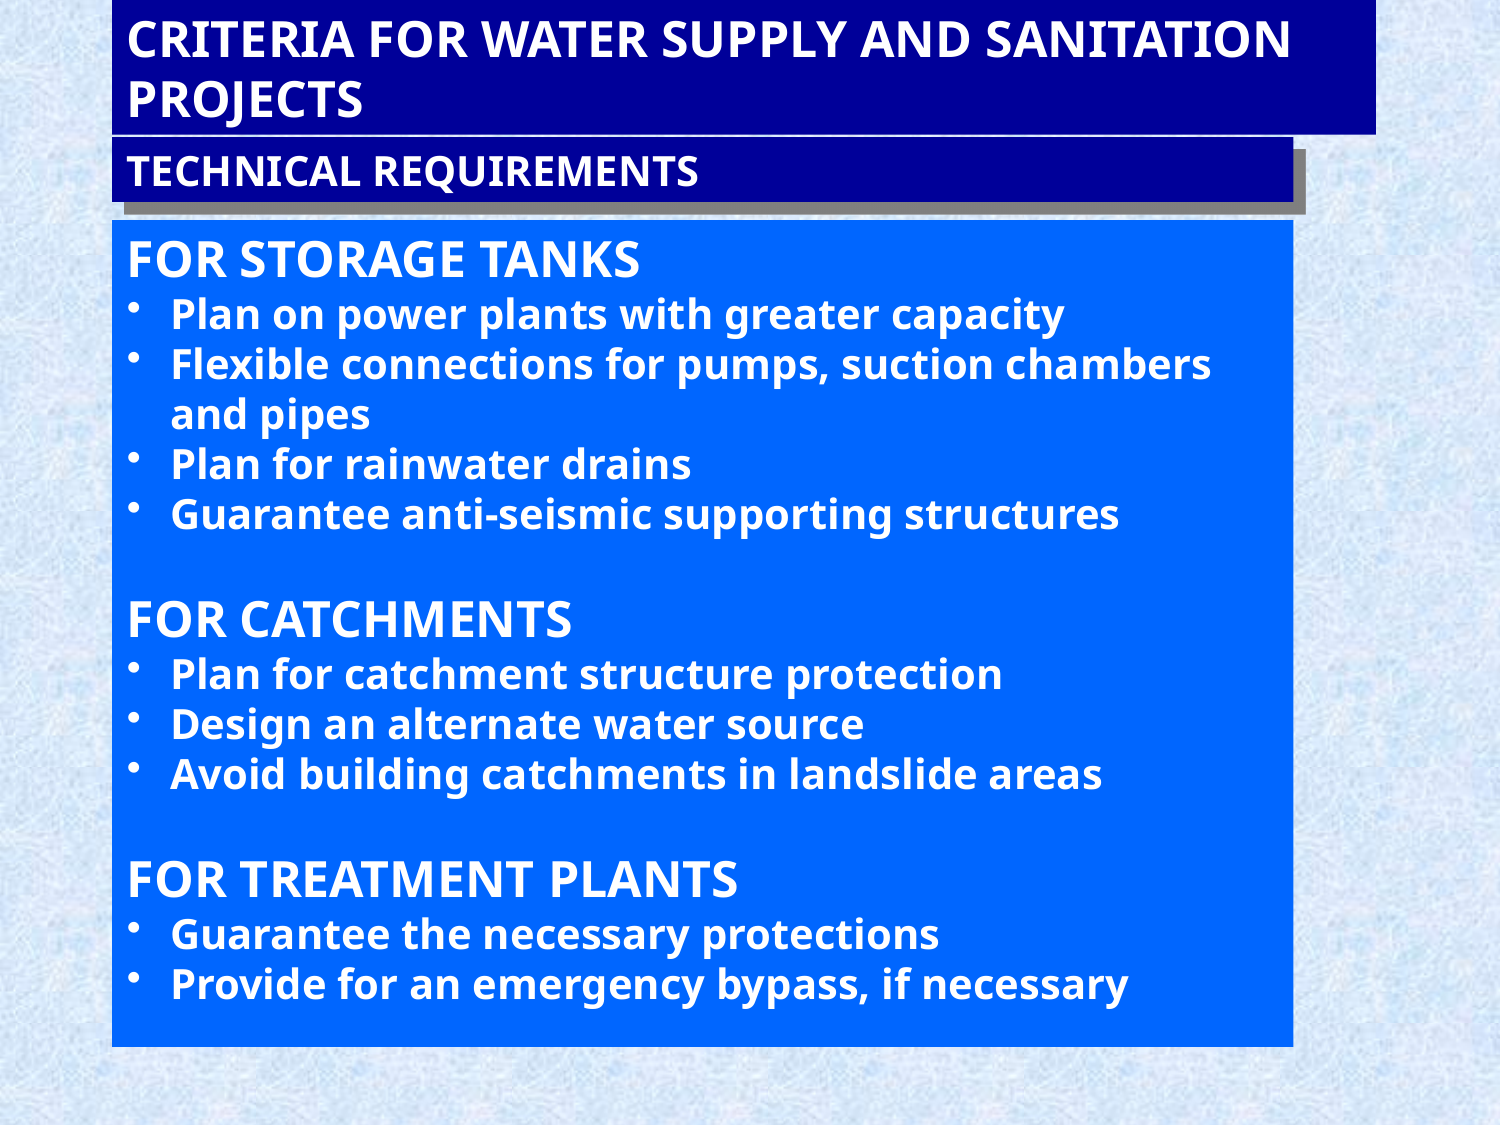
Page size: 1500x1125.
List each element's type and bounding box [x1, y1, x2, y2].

text_box [111, 0, 1377, 1048]
picture [0, 0, 1500, 1125]
